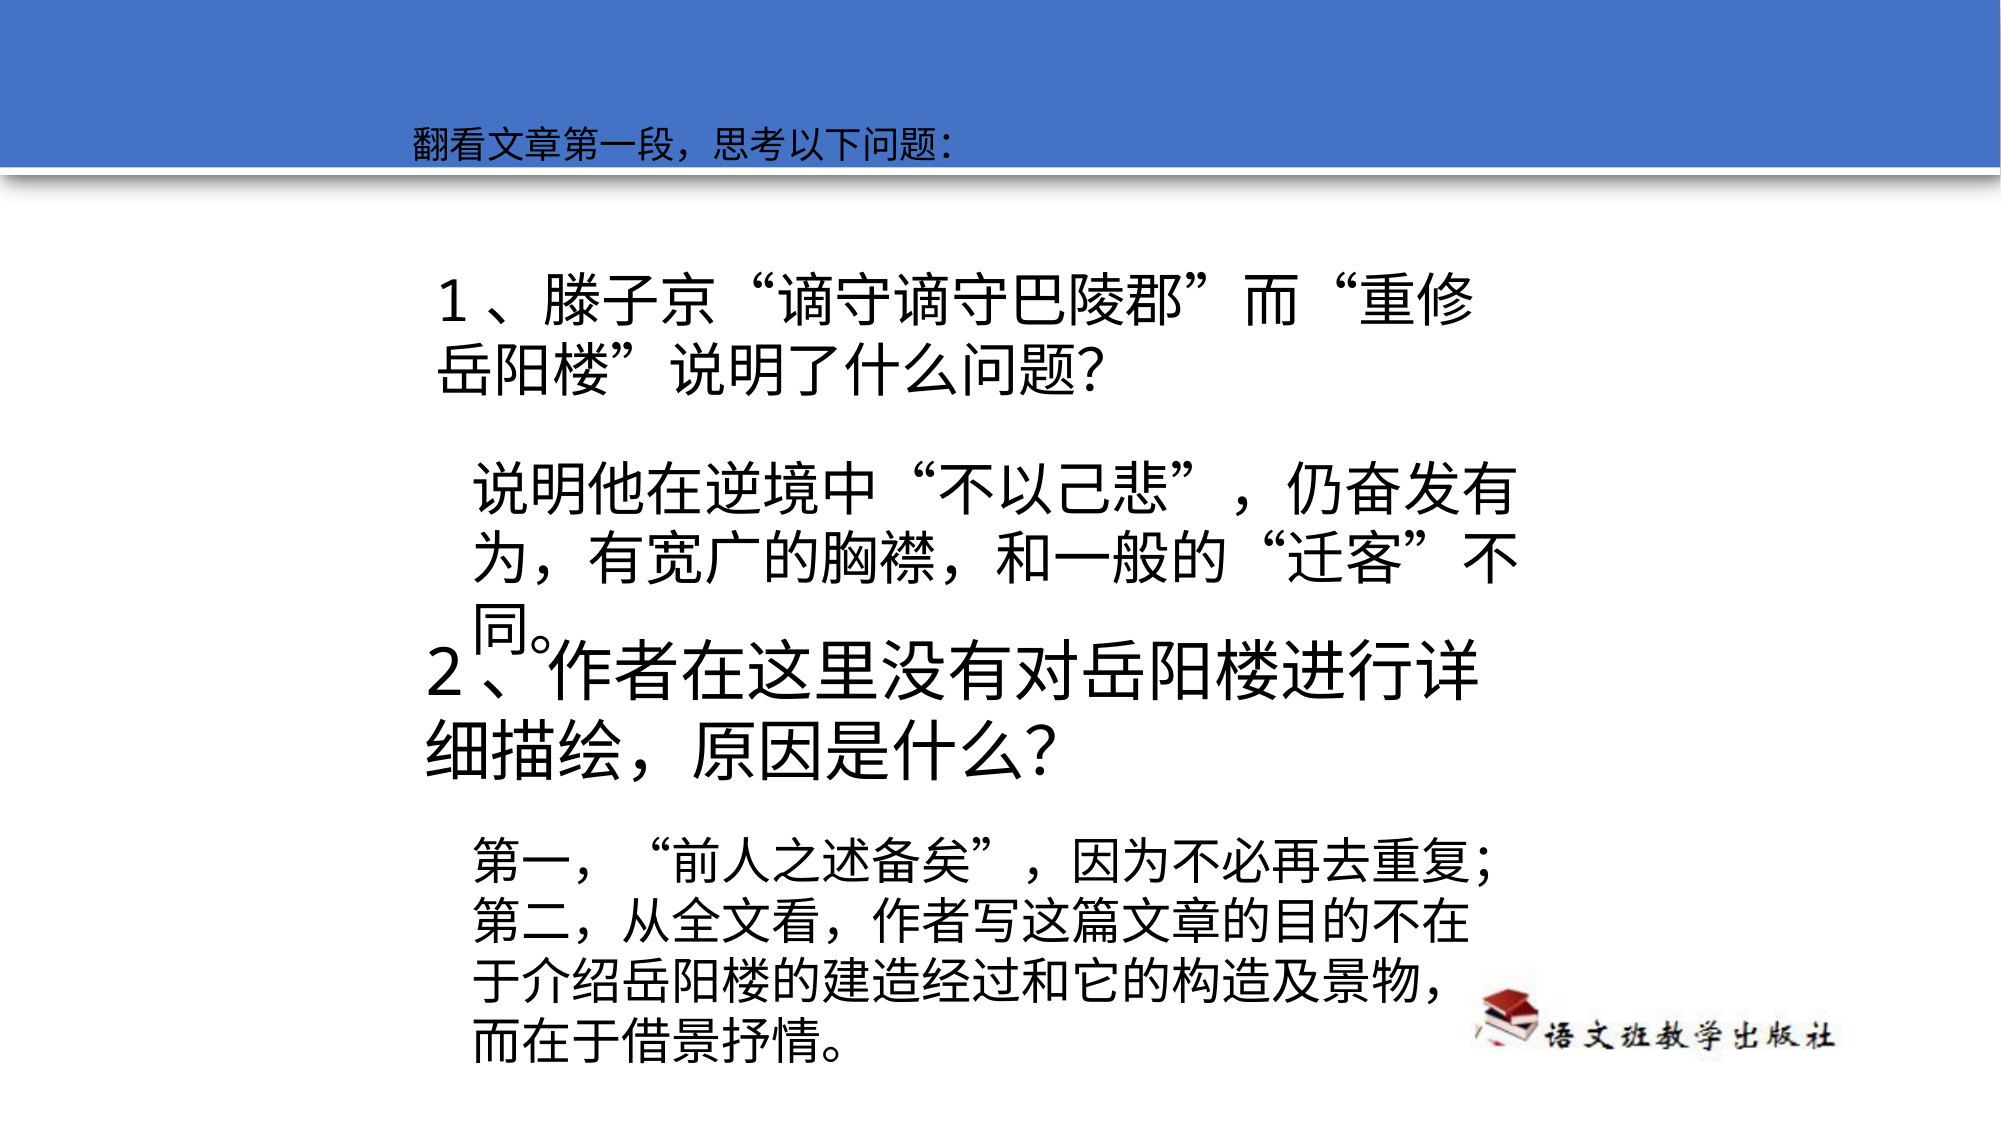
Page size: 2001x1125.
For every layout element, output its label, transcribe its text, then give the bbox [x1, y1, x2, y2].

text_box 第一，“前人之述备矣”，因为不必再去重复；第二，从全文看，作者写这篇文章的目的不在于介绍岳阳楼的建造经过和它的构造及景物，而在于借景抒情。 [456, 822, 1496, 1078]
text_box [453, 128, 1650, 255]
text_box 翻看文章第一段，思考以下问题： [397, 113, 1496, 174]
text_box 1、滕子京“谪守谪守巴陵郡”而“重修岳阳楼”说明了什么问题？ [421, 255, 1520, 411]
text_box 说明他在逆境中“不以己悲”，仍奋发有为，有宽广的胸襟，和一般的“迁客”不同。 [456, 444, 1544, 669]
text_box 2、作者在这里没有对岳阳楼进行详细描绘，原因是什么？ [409, 621, 1520, 797]
picture [0, 0, 2001, 1125]
